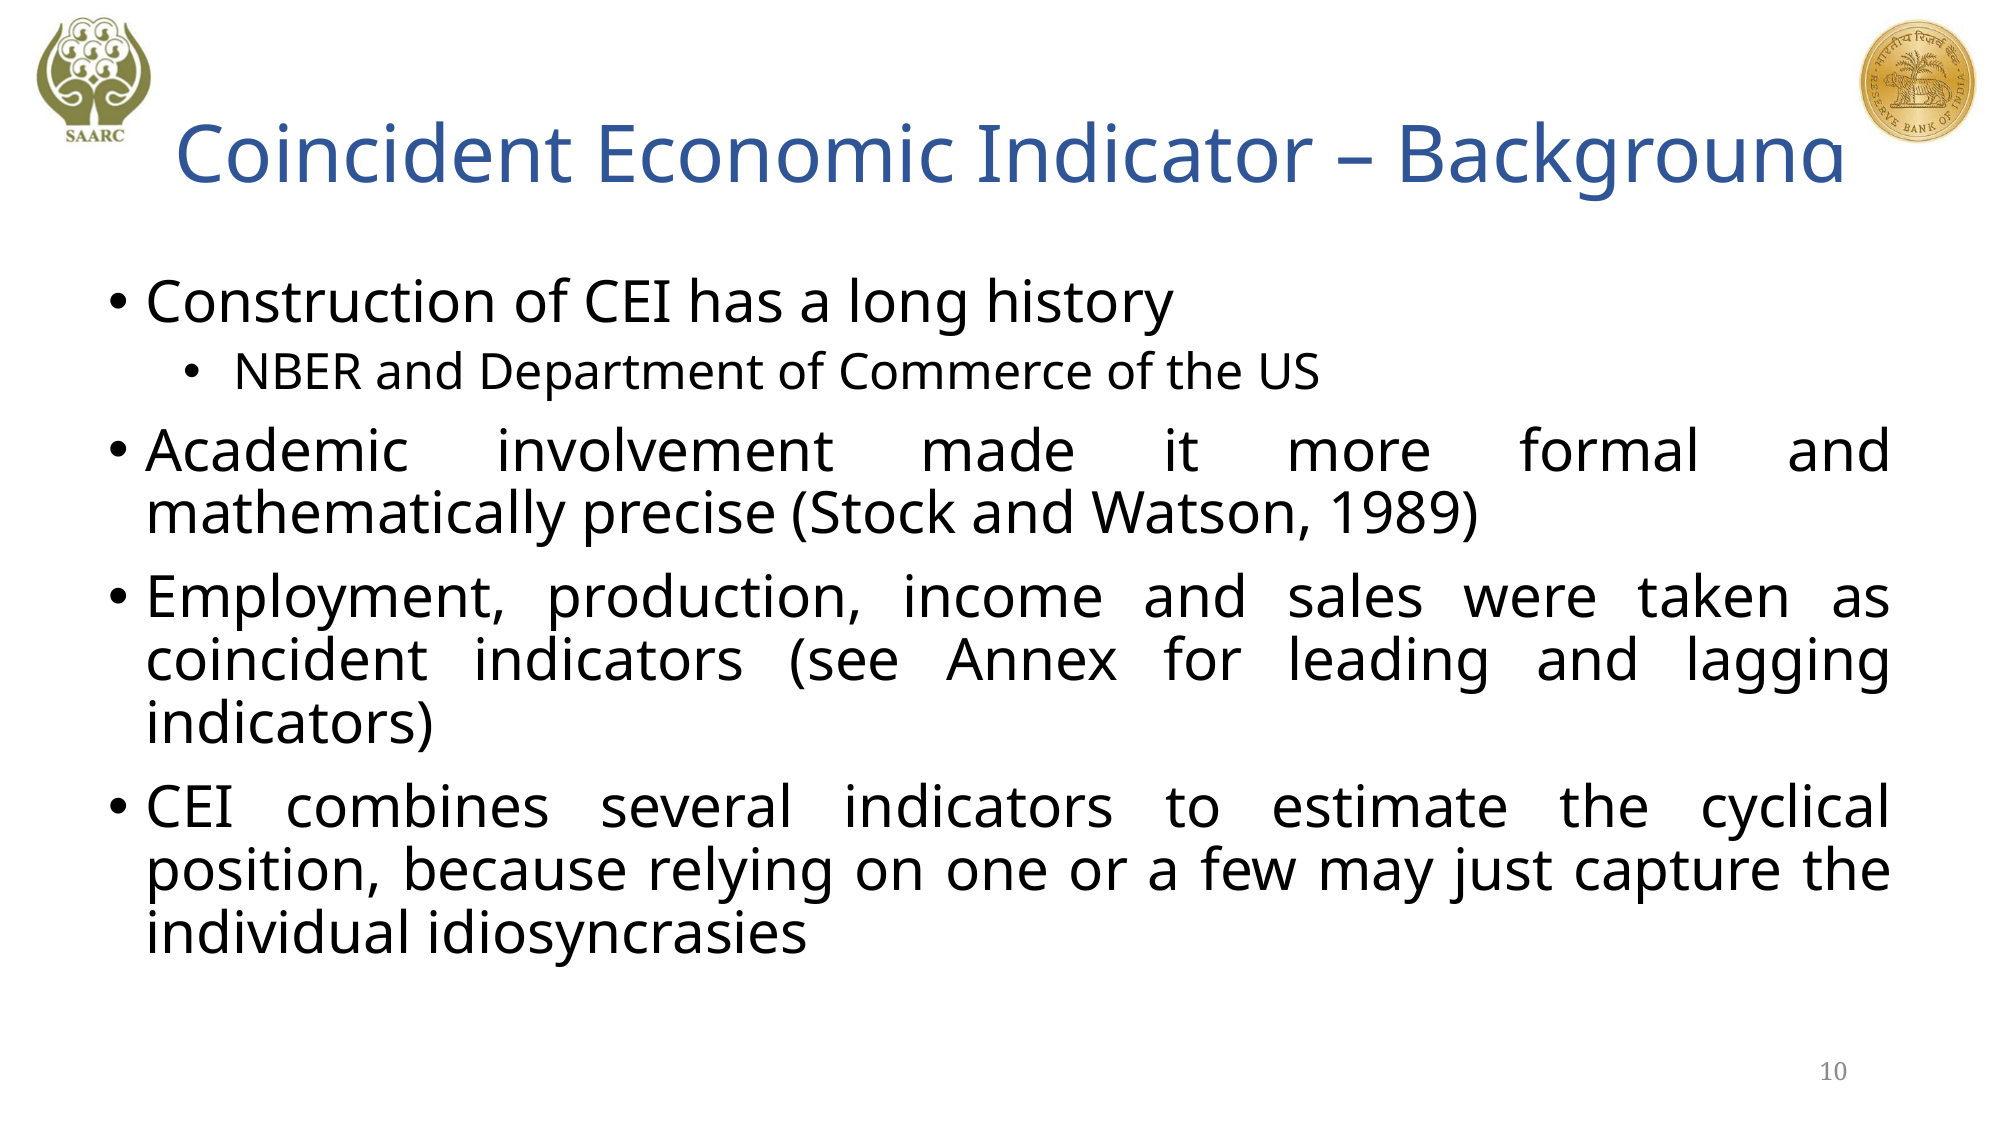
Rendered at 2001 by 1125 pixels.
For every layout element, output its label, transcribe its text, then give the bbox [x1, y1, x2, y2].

text_box Construction of CEI has a long history NBER and Department of Commerce of the US Academic involvement made it more formal and mathematically precise (Stock and Watson, 1989) Employment, production, income and sales were taken as coincident indicators (see Annex for leading and lagging indicators) CEI combines several indicators to estimate the cyclical position, because relying on one or a few may just capture the individual idiosyncrasies [93, 265, 1907, 908]
picture [1832, 13, 1997, 145]
picture [26, 13, 160, 149]
list Coincident Economic Indicator – Background [159, 96, 1885, 218]
slide_number 10 [1412, 1042, 1863, 1103]
